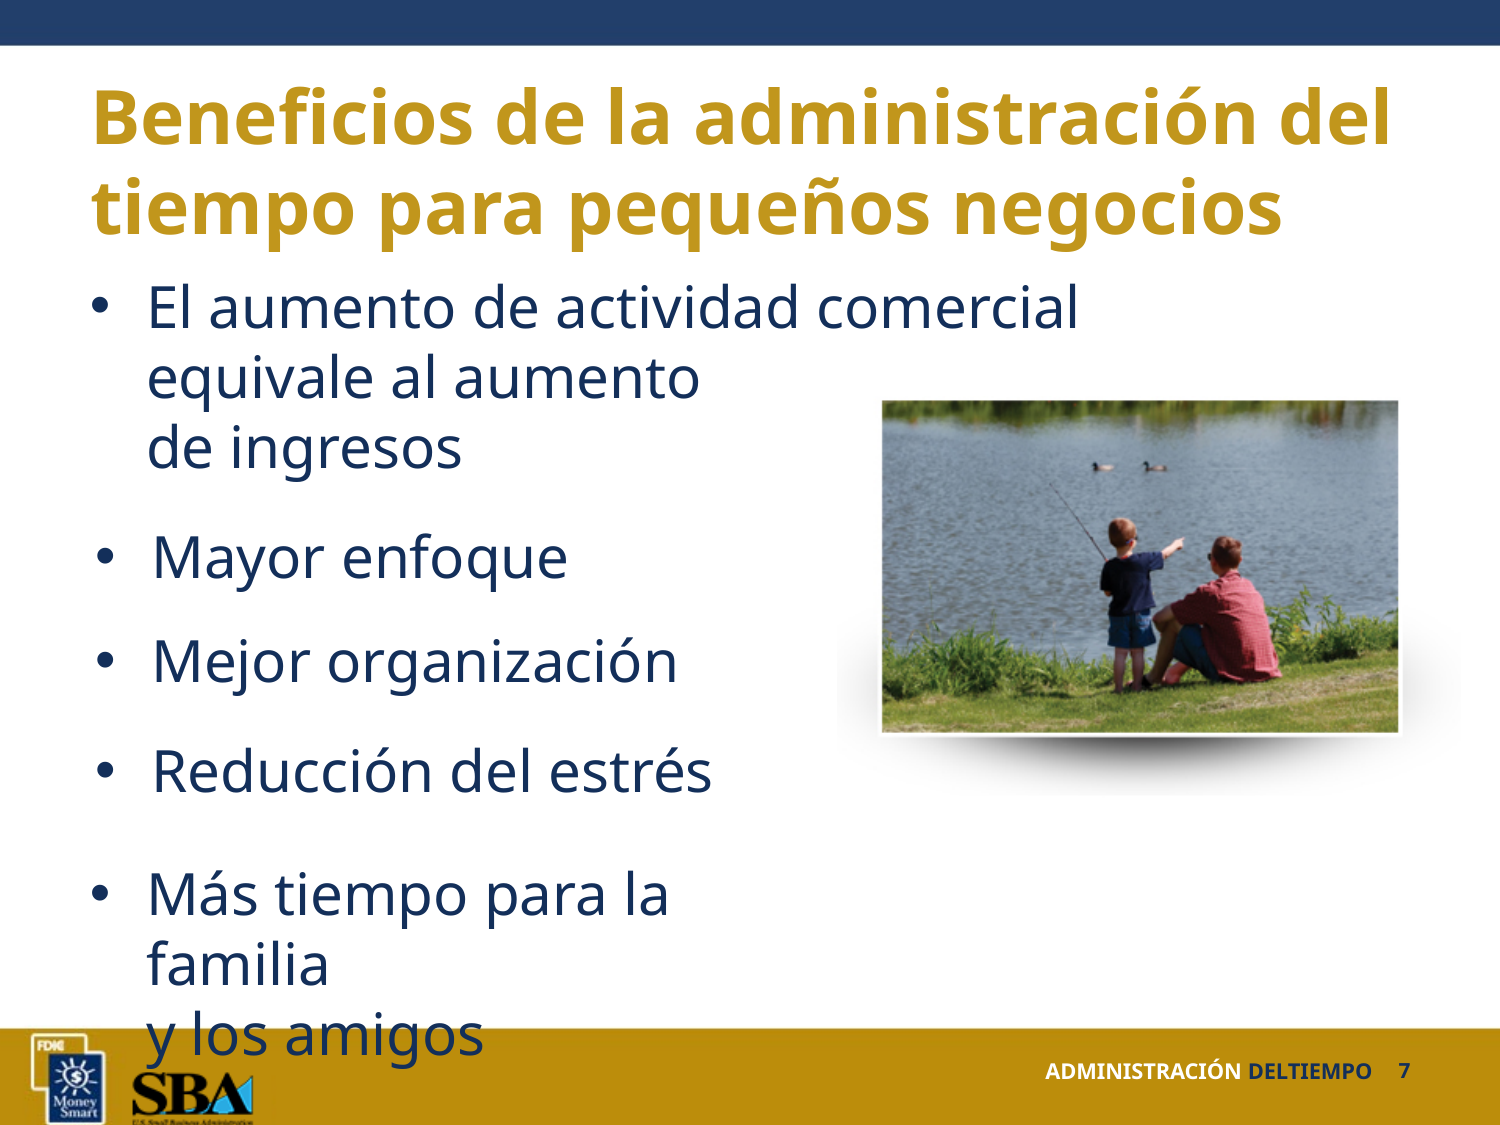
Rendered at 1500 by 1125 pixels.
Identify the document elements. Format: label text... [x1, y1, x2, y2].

picture [0, 0, 1500, 1125]
text_box Mejor organización [80, 617, 830, 724]
text_box Reducción del estrés [80, 726, 806, 849]
text_box Mayor enfoque [80, 512, 830, 617]
text_box El aumento de actividad comercial equivale al aumento de ingresos [75, 262, 1238, 388]
text_box Más tiempo para la familia y los amigos [75, 849, 875, 950]
title Beneficios de la administración del tiempo para pequeños negocios [74, 62, 1426, 163]
